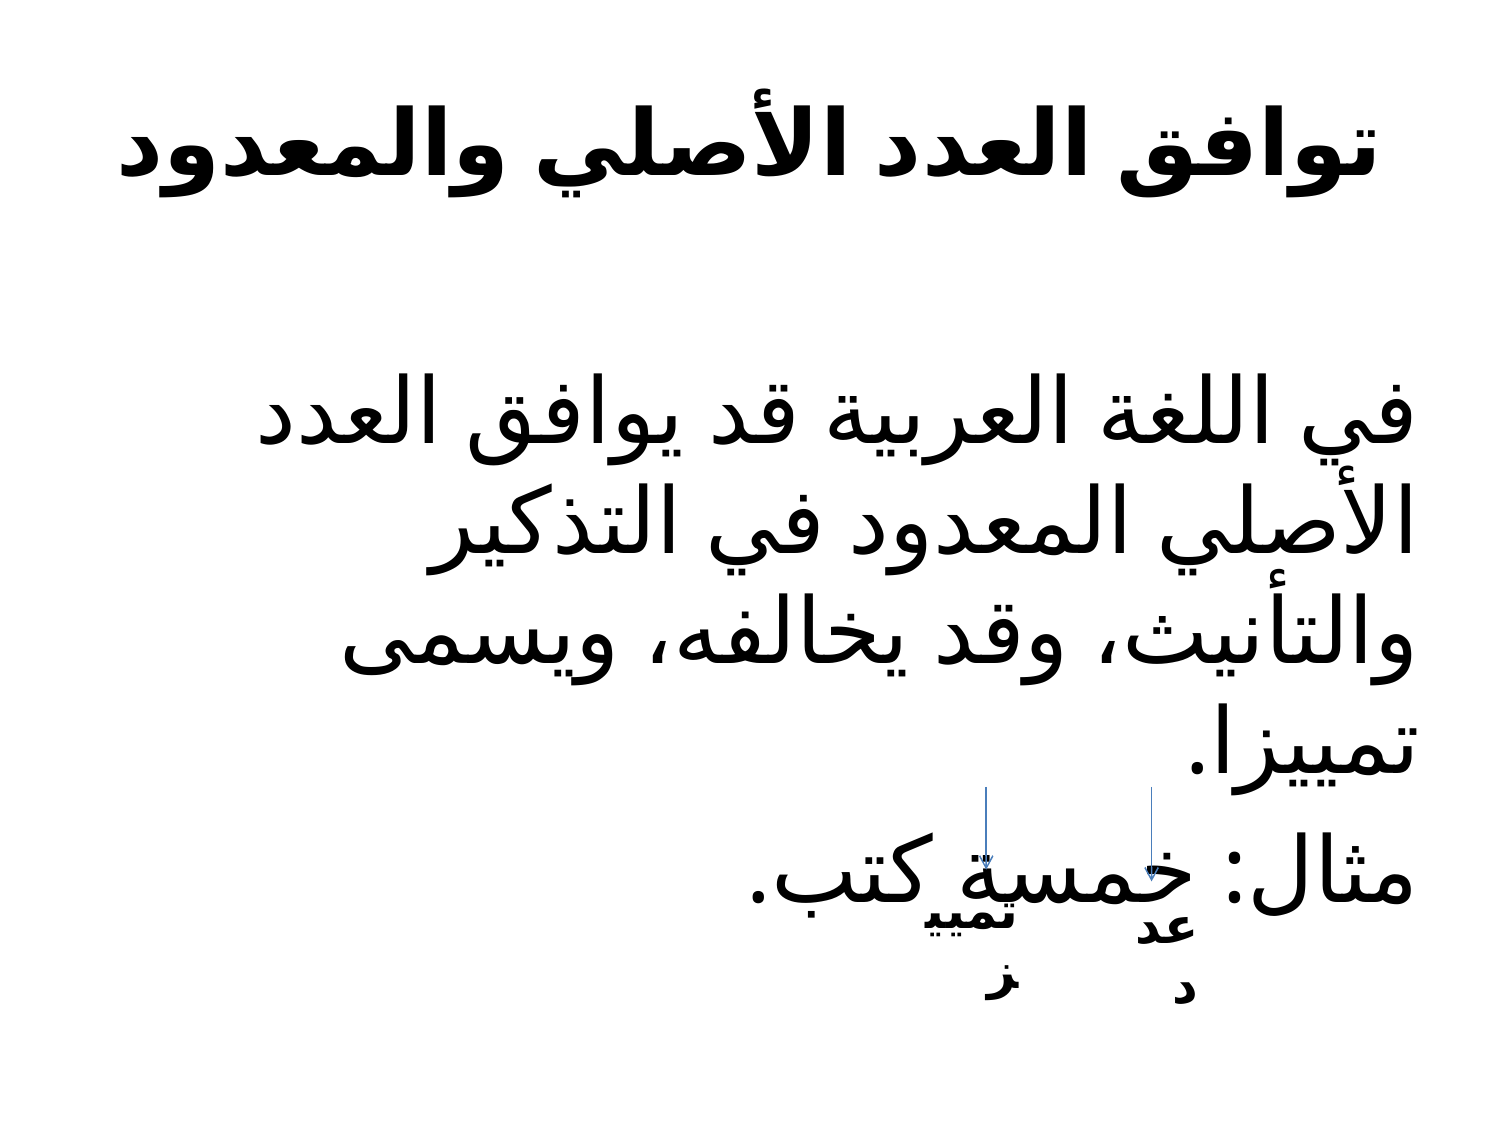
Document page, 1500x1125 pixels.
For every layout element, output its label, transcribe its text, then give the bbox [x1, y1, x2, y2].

text_box تمييز [879, 871, 1034, 1007]
title توافق العدد الأصلي والمعدود [75, 45, 1425, 233]
list في اللغة العربية قد يوافق العدد الأصلي المعدود في التذكير والتأنيث، وقد يخالفه، ويسمى تمييزا. مثال: خمسة كتب. [75, 344, 1436, 1035]
text_box عدد [1095, 886, 1214, 1022]
